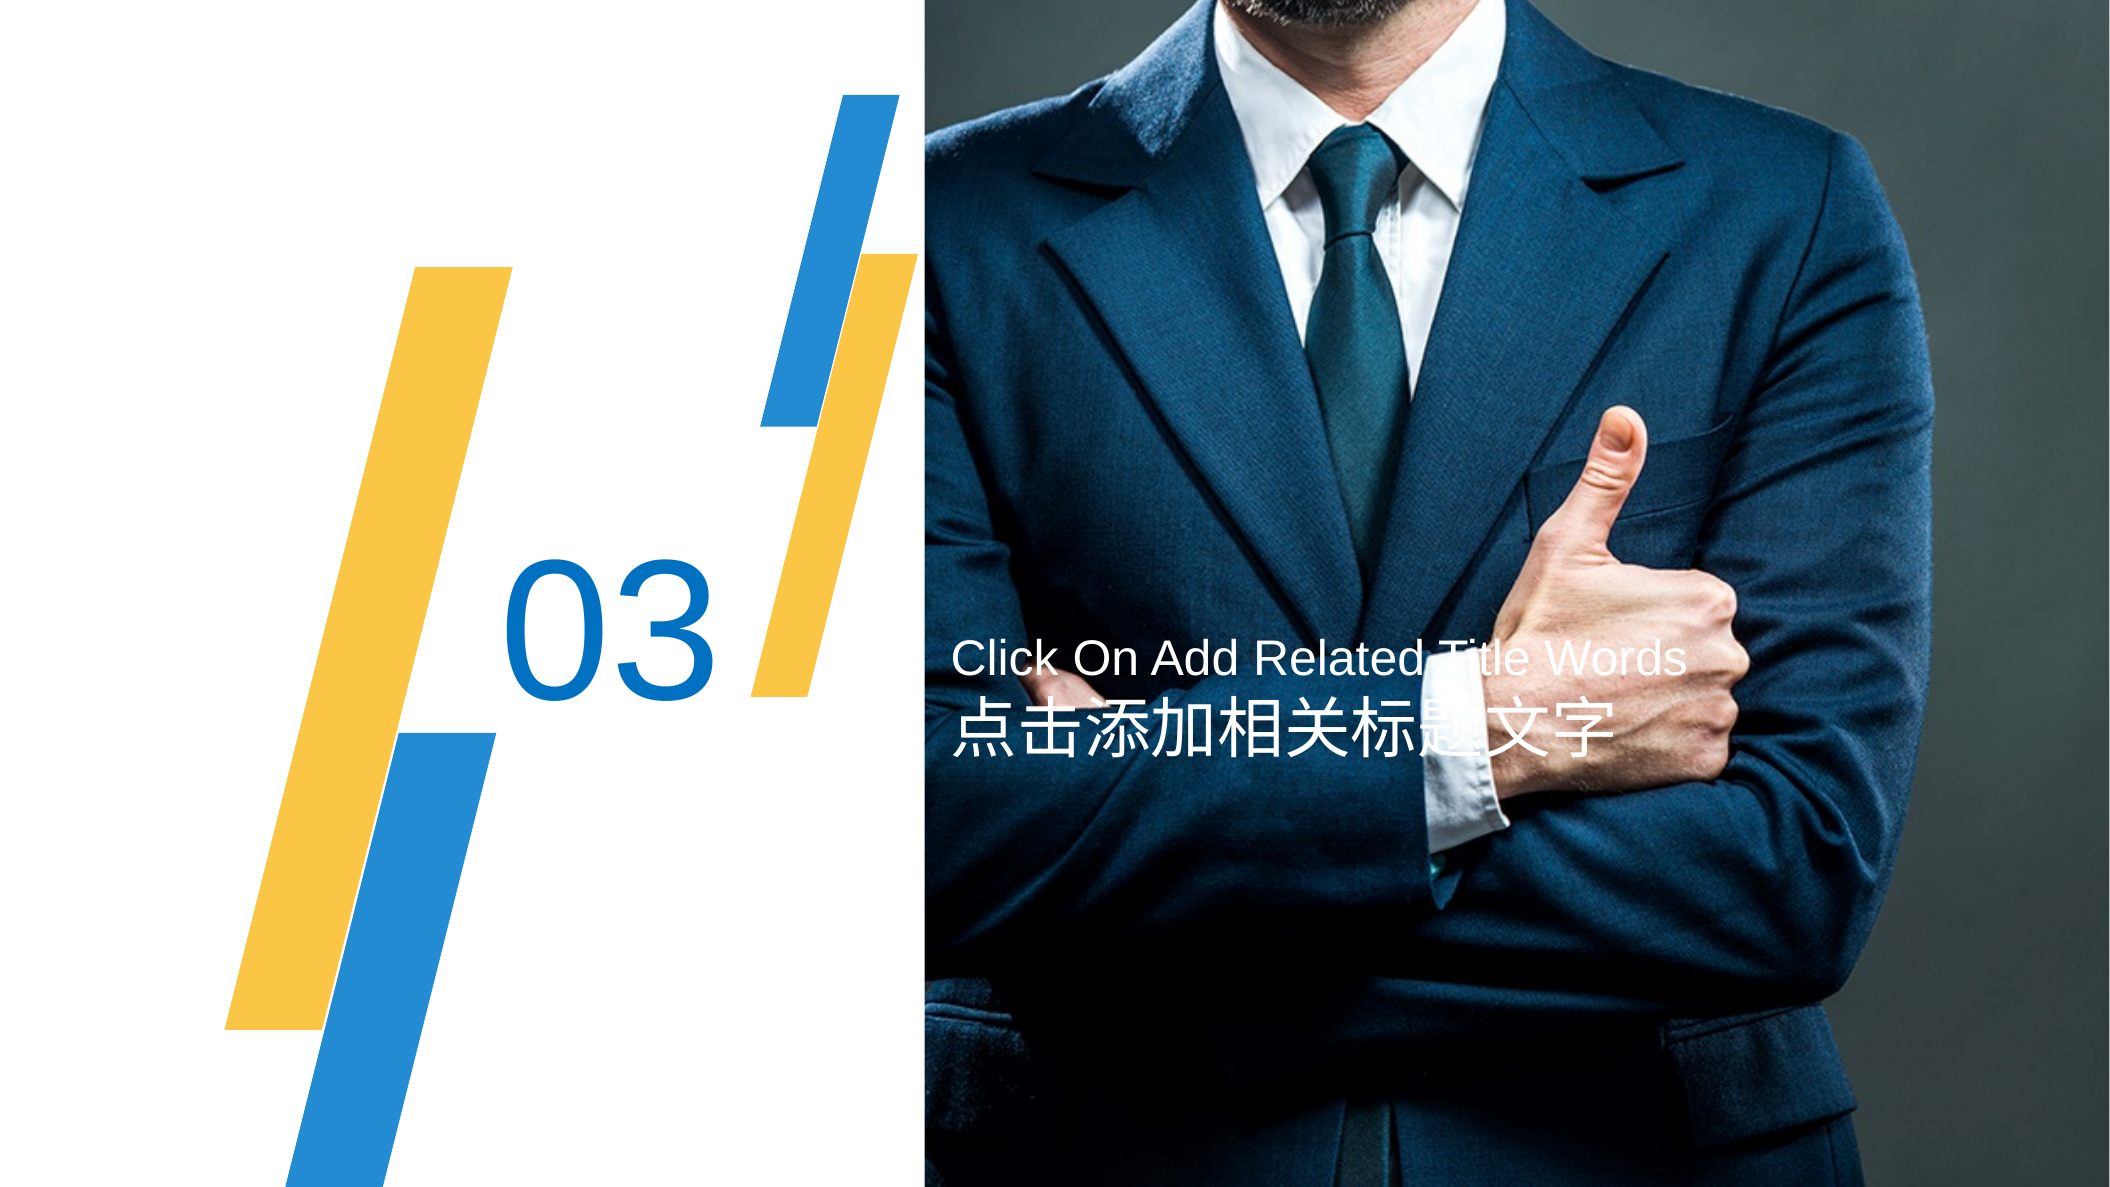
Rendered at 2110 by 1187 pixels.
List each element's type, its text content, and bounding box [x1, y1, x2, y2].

text_box [758, 93, 902, 428]
text_box [223, 266, 514, 1031]
text_box Click On Add Related Title Words 点击添加相关标题文字 [935, 618, 1784, 774]
text_box 03 [459, 492, 762, 748]
text_box [284, 731, 498, 1187]
text_box [924, 0, 2110, 1187]
text_box [749, 252, 920, 698]
